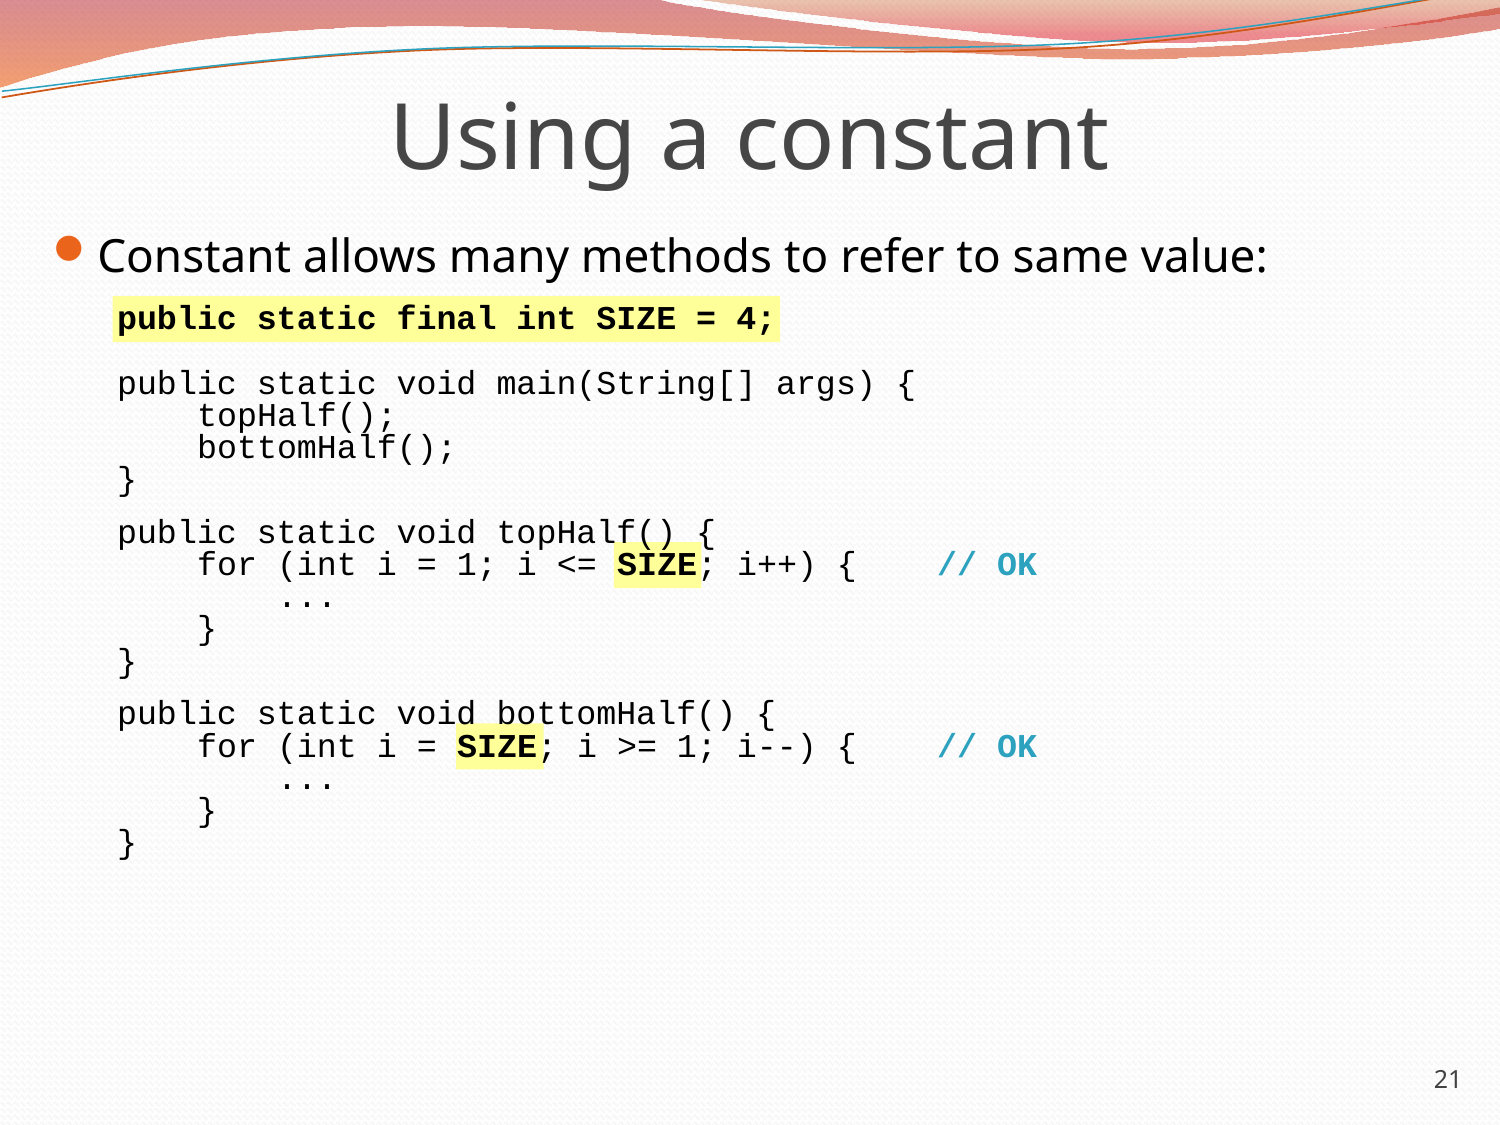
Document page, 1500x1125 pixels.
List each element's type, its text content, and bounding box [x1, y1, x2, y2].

title Using a constant [75, 72, 1425, 188]
list Constant allows many methods to refer to same value: public static final int SIZE = 4; public static void main(String[] args) { topHalf(); bottomHalf(); } public static void topHalf() { for (int i = 1; i <= SIZE; i++) { // OK ... } } public static void bottomHalf() { for (int i = SIZE; i >= 1; i--) { // OK ... } } [37, 224, 1500, 1075]
